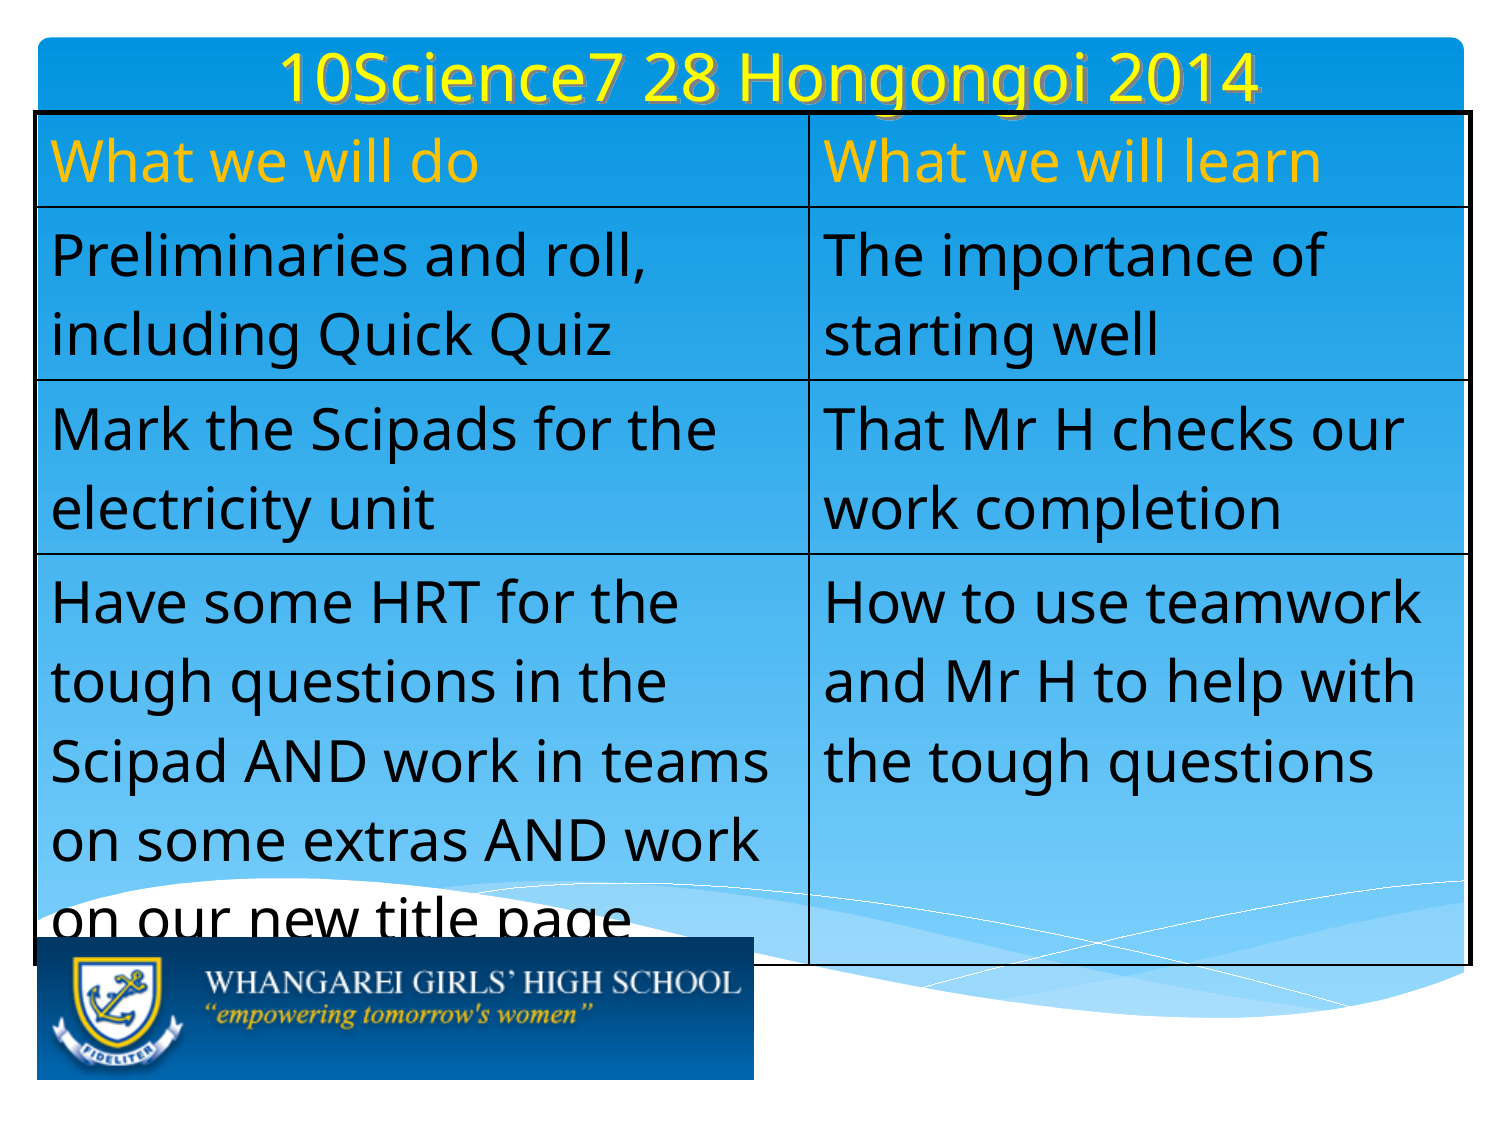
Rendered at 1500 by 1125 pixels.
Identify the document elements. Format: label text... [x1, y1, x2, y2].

table_cell The importance of starting well [810, 208, 1468, 379]
table_cell Mark the Scipads for the electricity unit [37, 381, 808, 553]
table_header What we will learn [810, 115, 1468, 206]
picture [37, 937, 754, 1080]
table_header What we will do [37, 115, 808, 206]
text_box 10Science7 28 Hongongoi 2014 [162, 24, 1375, 110]
table_cell Preliminaries and roll, including Quick Quiz [37, 208, 808, 379]
table_cell That Mr H checks our work completion [810, 381, 1468, 553]
table_cell How to use teamwork and Mr H to help with the tough questions [810, 555, 1468, 964]
table_cell Have some HRT for the tough questions in the Scipad AND work in teams on some extras AND work on our new title page [37, 555, 808, 964]
